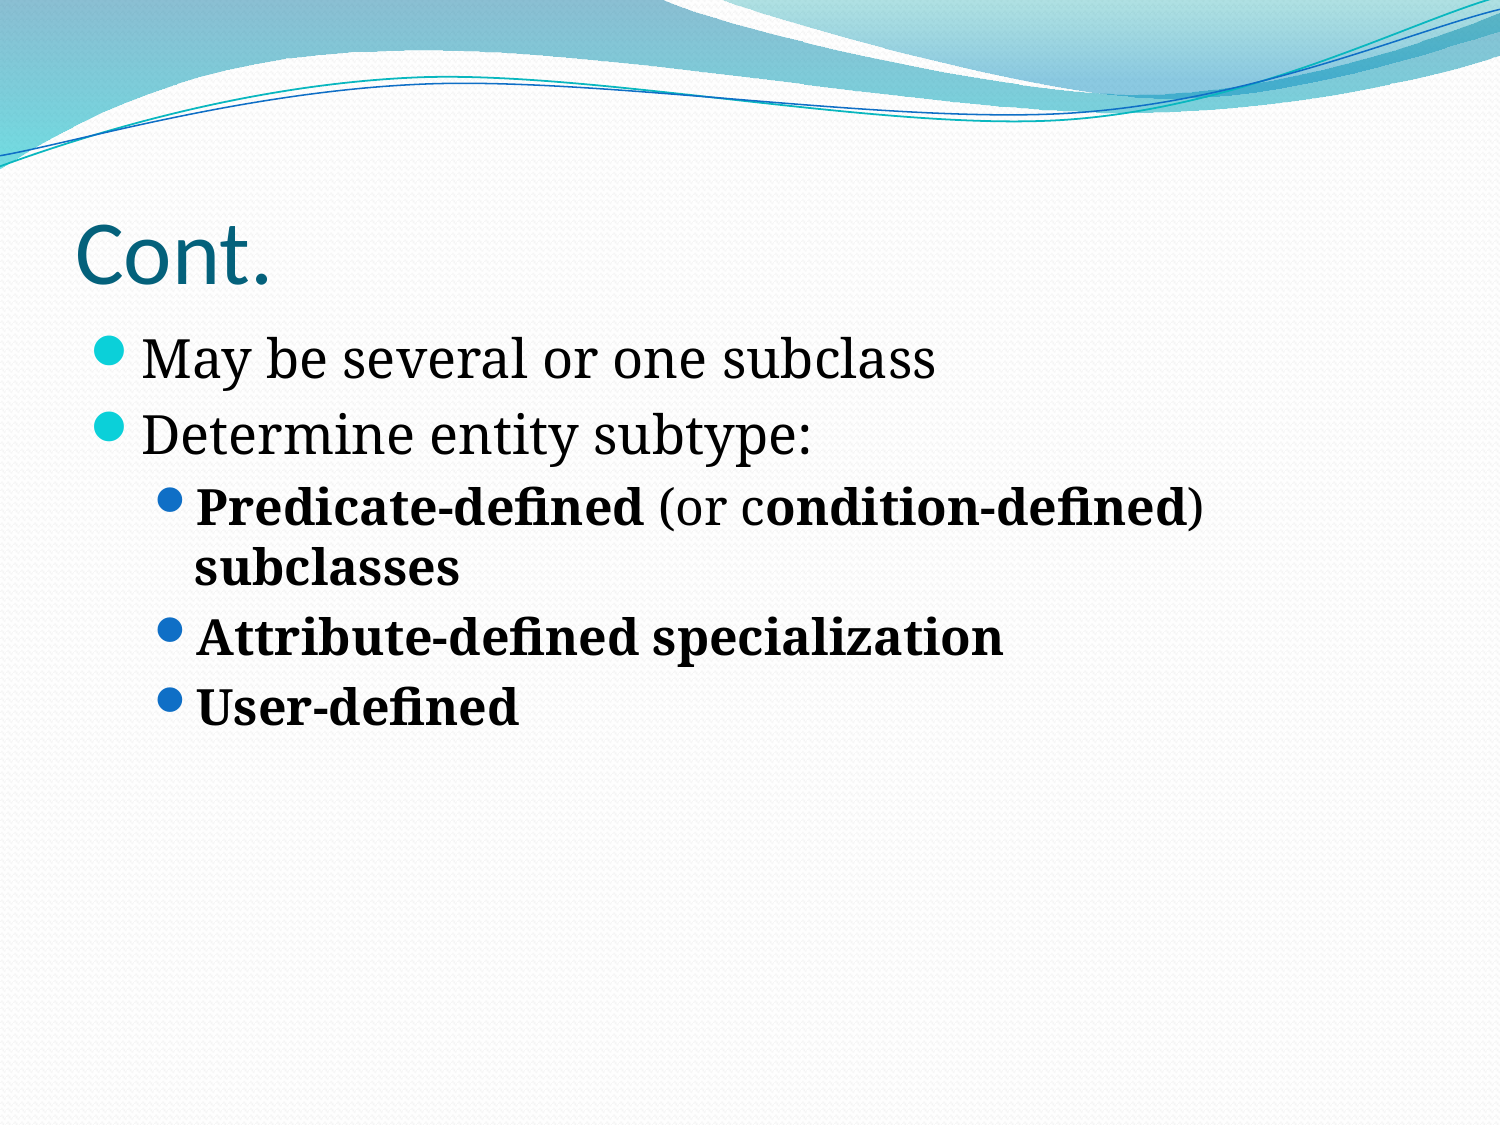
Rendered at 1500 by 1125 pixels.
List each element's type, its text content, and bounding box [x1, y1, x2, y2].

list May be several or one subclass Determine entity subtype: Predicate-defined (or condition-defined) subclasses Attribute-defined specialization User-defined [75, 317, 1425, 1038]
title Cont. [75, 115, 1425, 303]
